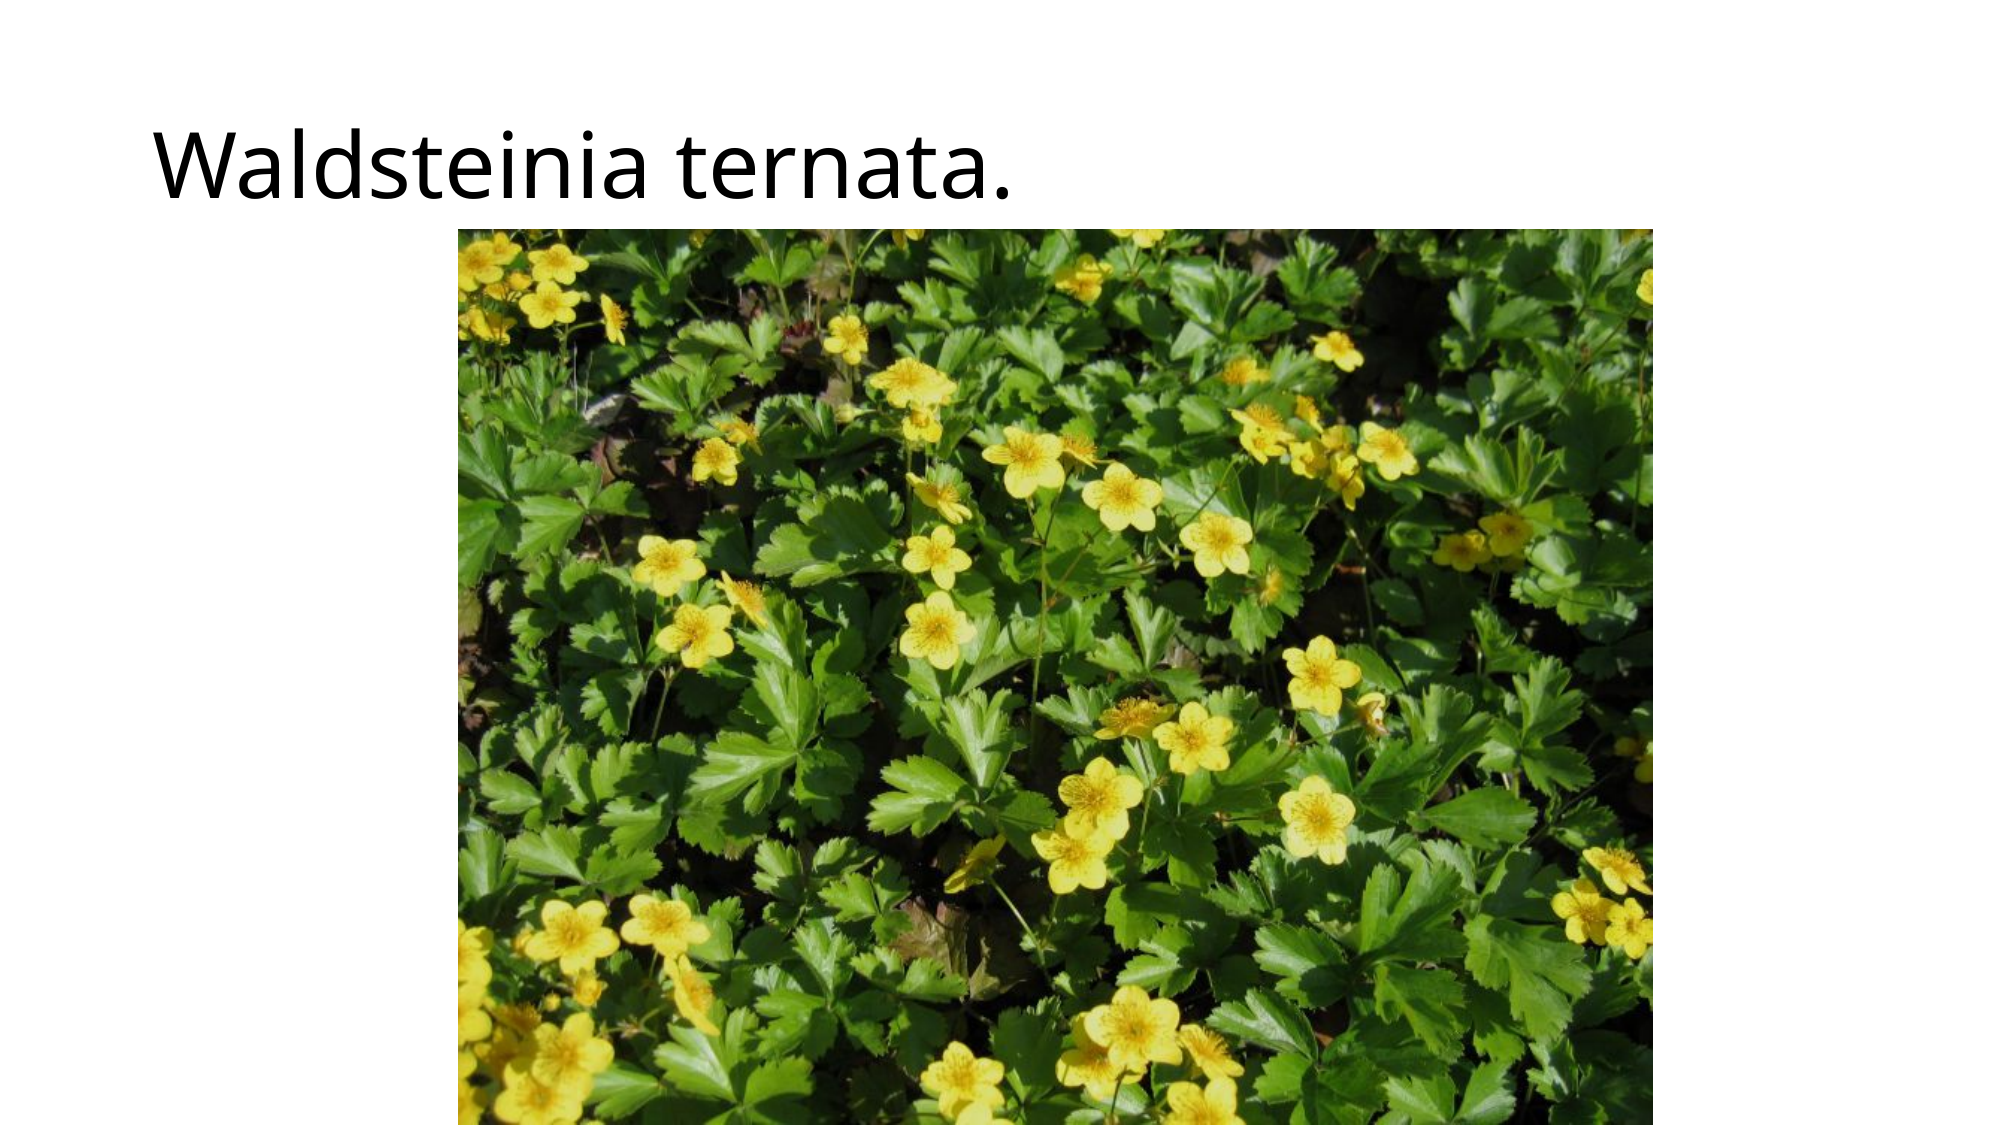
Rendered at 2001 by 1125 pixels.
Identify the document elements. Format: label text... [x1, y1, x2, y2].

title Waldsteinia ternata. [137, 59, 1863, 278]
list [458, 229, 1653, 1125]
